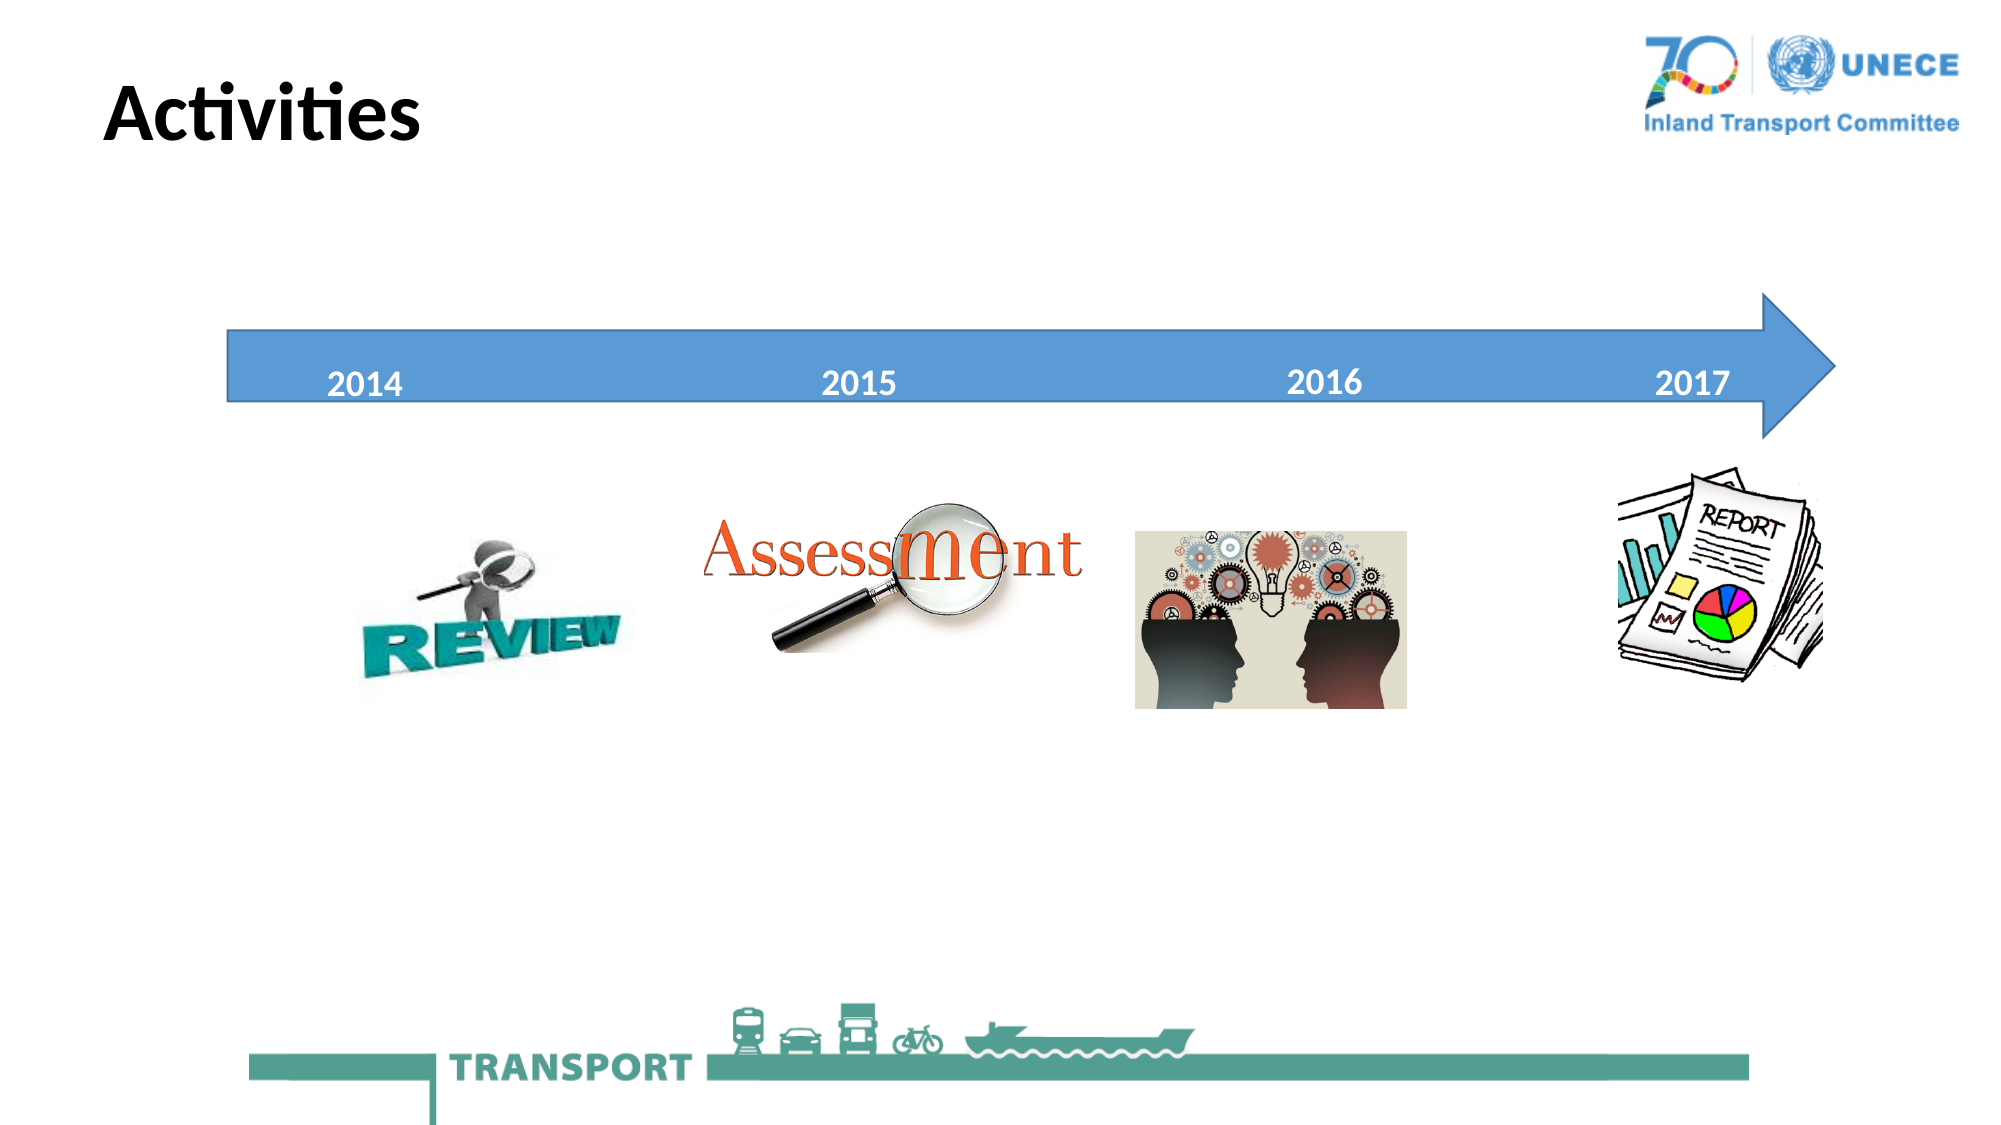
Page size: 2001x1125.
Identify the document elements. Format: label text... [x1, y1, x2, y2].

picture [249, 987, 1749, 1125]
picture [1618, 462, 1823, 691]
text_box [226, 292, 1837, 440]
text_box Activities [88, 50, 1319, 225]
text_box 2015 [806, 350, 913, 411]
text_box 2017 [1639, 350, 1746, 410]
text_box 2016 [1271, 349, 1378, 410]
picture [1135, 531, 1407, 709]
picture [1645, 35, 1959, 135]
picture [309, 501, 1087, 735]
text_box 2014 [312, 351, 418, 412]
